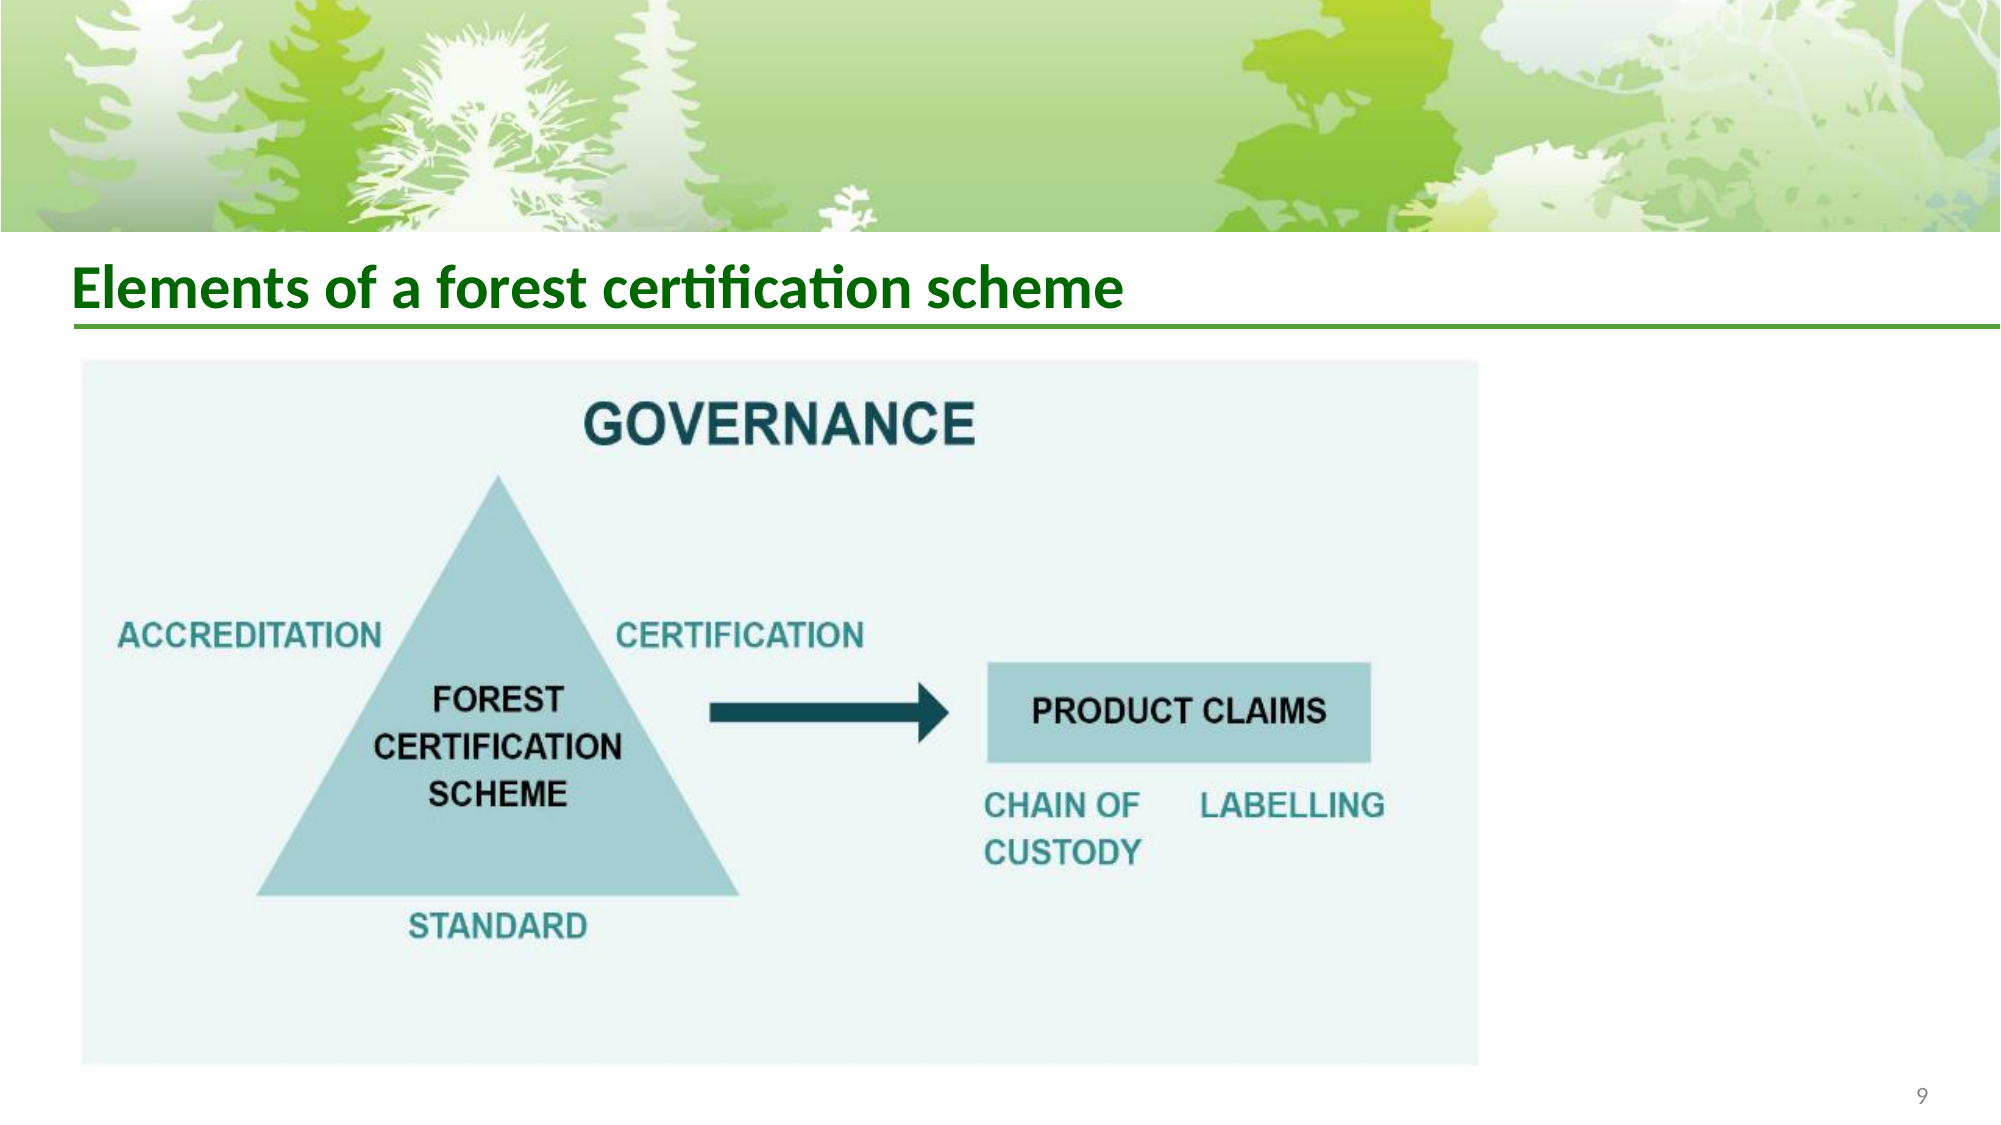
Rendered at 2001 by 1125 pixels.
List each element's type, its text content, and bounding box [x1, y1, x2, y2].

title Elements of a forest certification scheme [56, 194, 1407, 383]
slide_number 9 [1493, 1065, 1944, 1125]
picture [79, 358, 1479, 1066]
picture [0, 0, 2000, 232]
